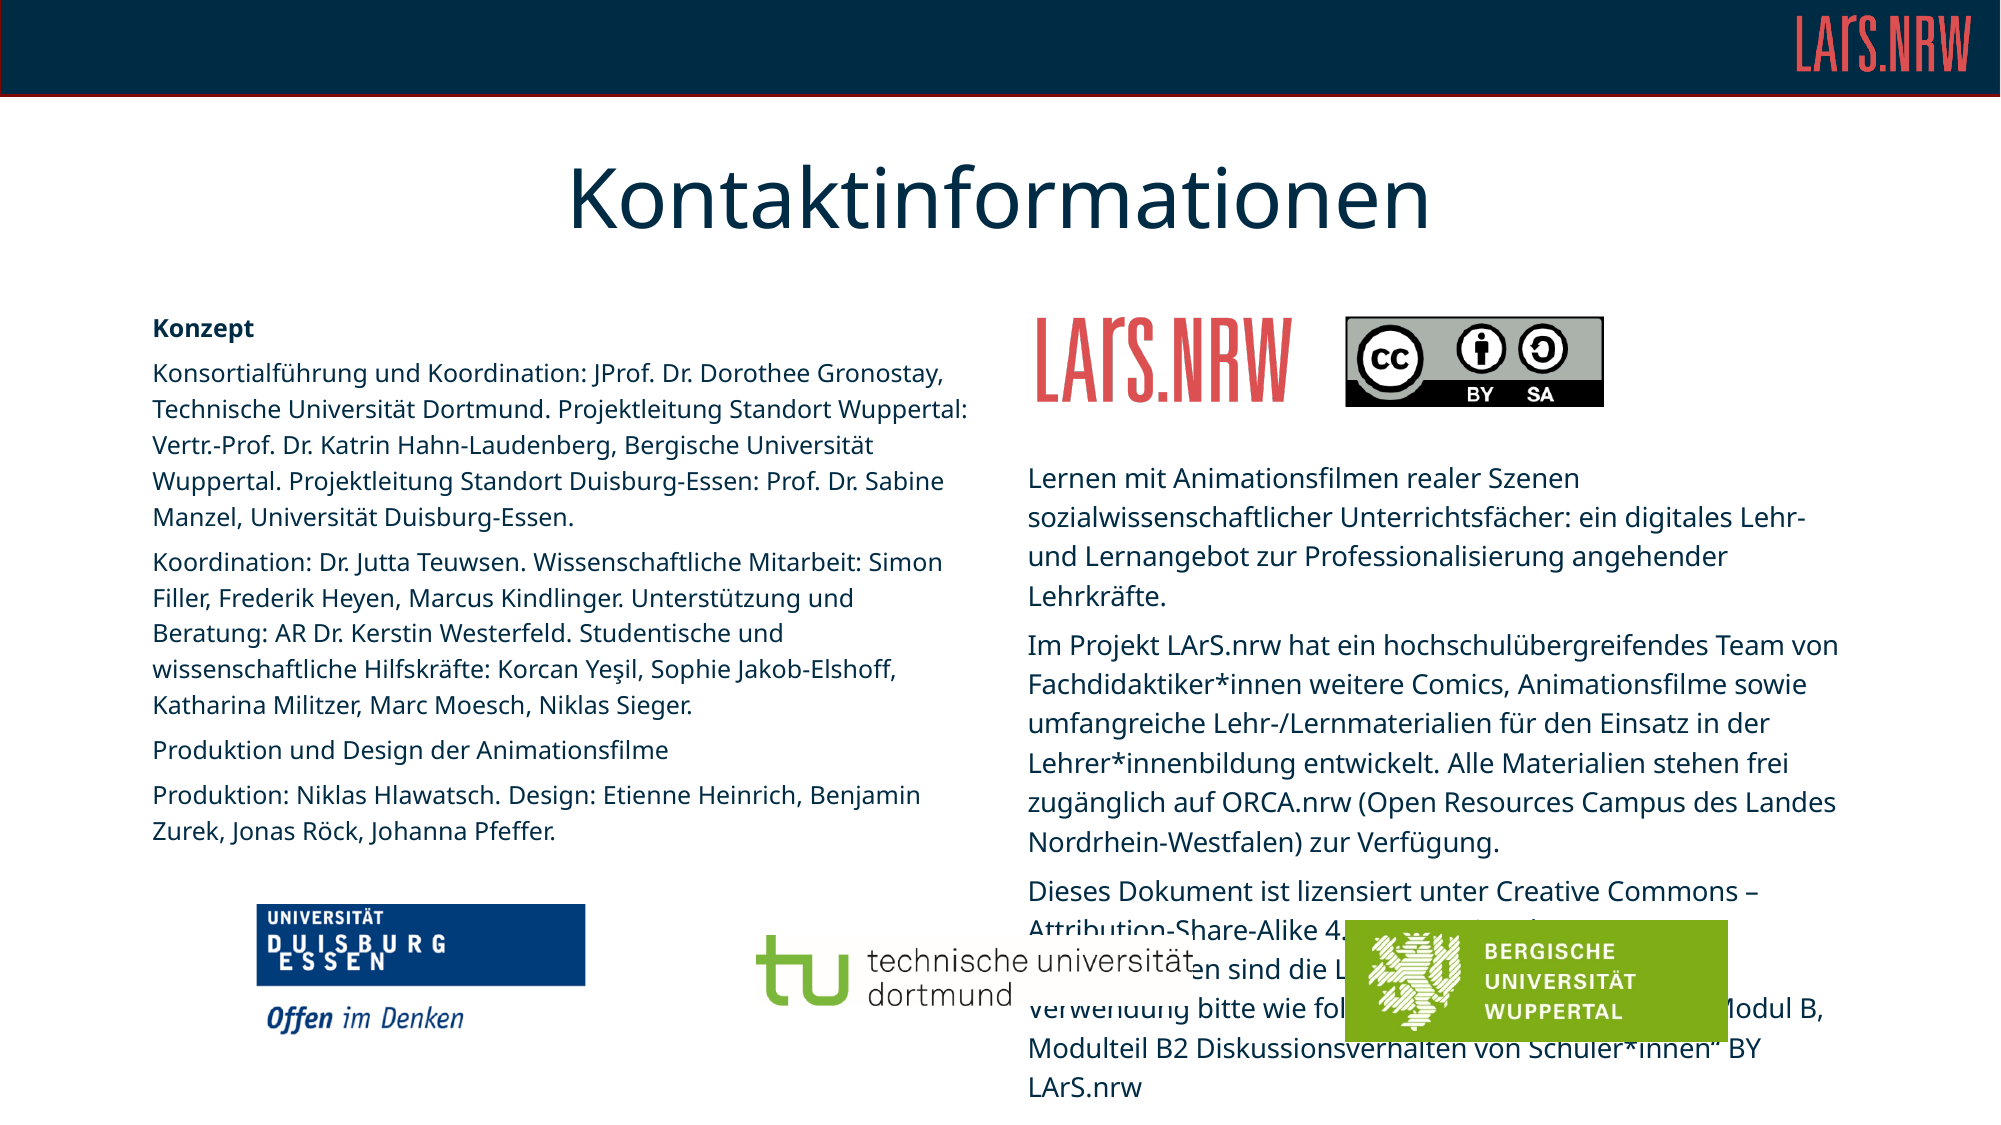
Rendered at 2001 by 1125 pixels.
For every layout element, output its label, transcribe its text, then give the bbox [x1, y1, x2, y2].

picture [756, 935, 1193, 1006]
picture [1012, 299, 1300, 424]
picture [1345, 316, 1604, 407]
list Konzept Konsortialführung und Koordination: JProf. Dr. Dorothee Gronostay, Technische Universität Dortmund. Projektleitung Standort Wuppertal: Vertr.-Prof. Dr. Katrin Hahn-Laudenberg, Bergische Universität Wuppertal. Projektleitung Standort Duisburg-Essen: Prof. Dr. Sabine Manzel, Universität Duisburg-Essen. Koordination: Dr. Jutta Teuwsen. Wissenschaftliche Mitarbeit: Simon Filler, Frederik Heyen, Marcus Kindlinger. Unterstützung und Beratung: AR Dr. Kerstin Westerfeld. Studentische und wissenschaftliche Hilfskräfte: Korcan Yeşil, Sophie Jakob-Elshoff, Katharina Militzer, Marc Moesch, Niklas Sieger. Produktion und Design der Animationsfilme Produktion: Niklas Hlawatsch. Design: Etienne Heinrich, Benjamin Zurek, Jonas Röck, Johanna Pfeffer. [137, 299, 988, 869]
title Kontaktinformationen [137, 126, 1863, 278]
picture [1779, 3, 1977, 86]
picture [256, 904, 586, 1042]
list Lernen mit Animationsfilmen realer Szenen sozialwissenschaftlicher Unterrichtsfächer: ein digitales Lehr- und Lernangebot zur Professionalisierung angehender Lehrkräfte. Im Projekt LArS.nrw hat ein hochschulübergreifendes Team von Fachdidaktiker*innen weitere Comics, Animationsfilme sowie umfangreiche Lehr-/Lernmaterialien für den Einsatz in der Lehrer*innenbildung entwickelt. Alle Materialien stehen frei zugänglich auf ORCA.nrw (Open Resources Campus des Landes Nordrhein-Westfalen) zur Verfügung. Dieses Dokument ist lizensiert unter Creative Commons – Attribution-Share-Alike 4.0 International (CC BY-SA 4.0); ausgenommen sind die Logos und die Karikatur. Bei Verwendung bitte wie folgt angeben: „Seminarfolien, Modul B, Modulteil B2 Diskussionsverhalten von Schüler*innen“ BY LArS.nrw [1012, 446, 1863, 1125]
picture [1345, 920, 1728, 1042]
